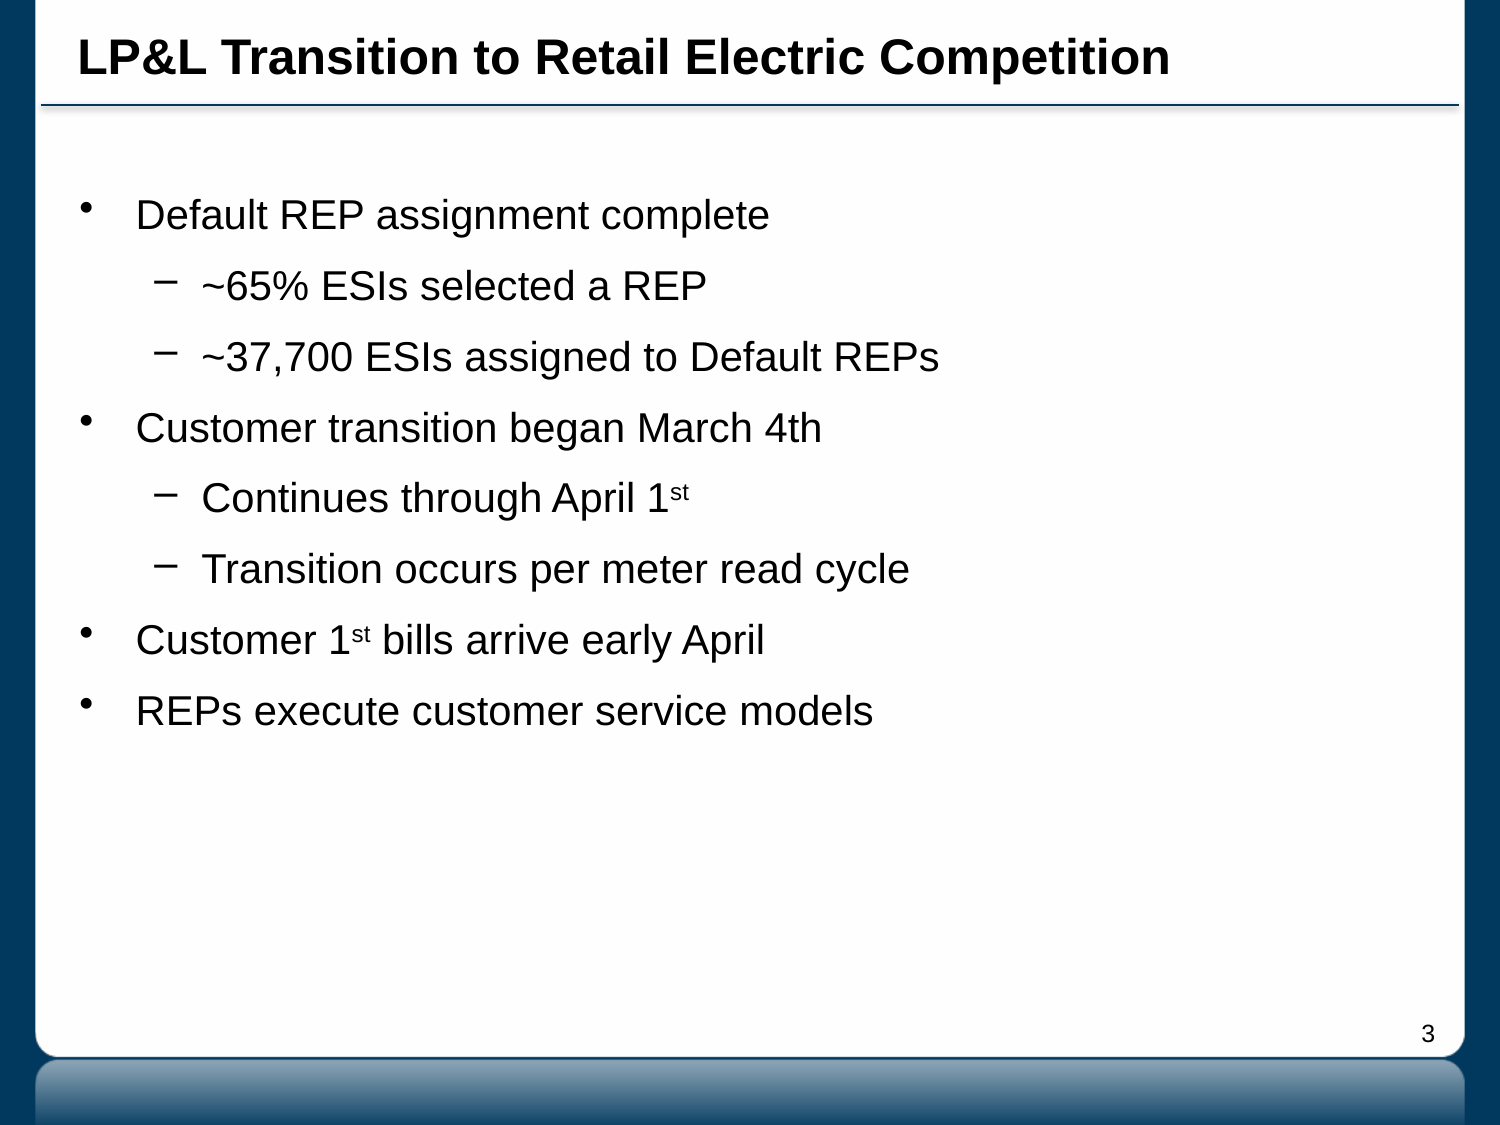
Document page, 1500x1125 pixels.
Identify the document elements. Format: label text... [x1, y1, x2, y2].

picture [35, 0, 1465, 1125]
text_box Default REP assignment complete ~65% ESIs selected a REP ~37,700 ESIs assigned to Default REPs Customer transition began March 4th Continues through April 1st Transition occurs per meter read cycle Customer 1st bills arrive early April REPs execute customer service models [64, 140, 1423, 988]
title LP&L Transition to Retail Electric Competition [62, 29, 1462, 140]
